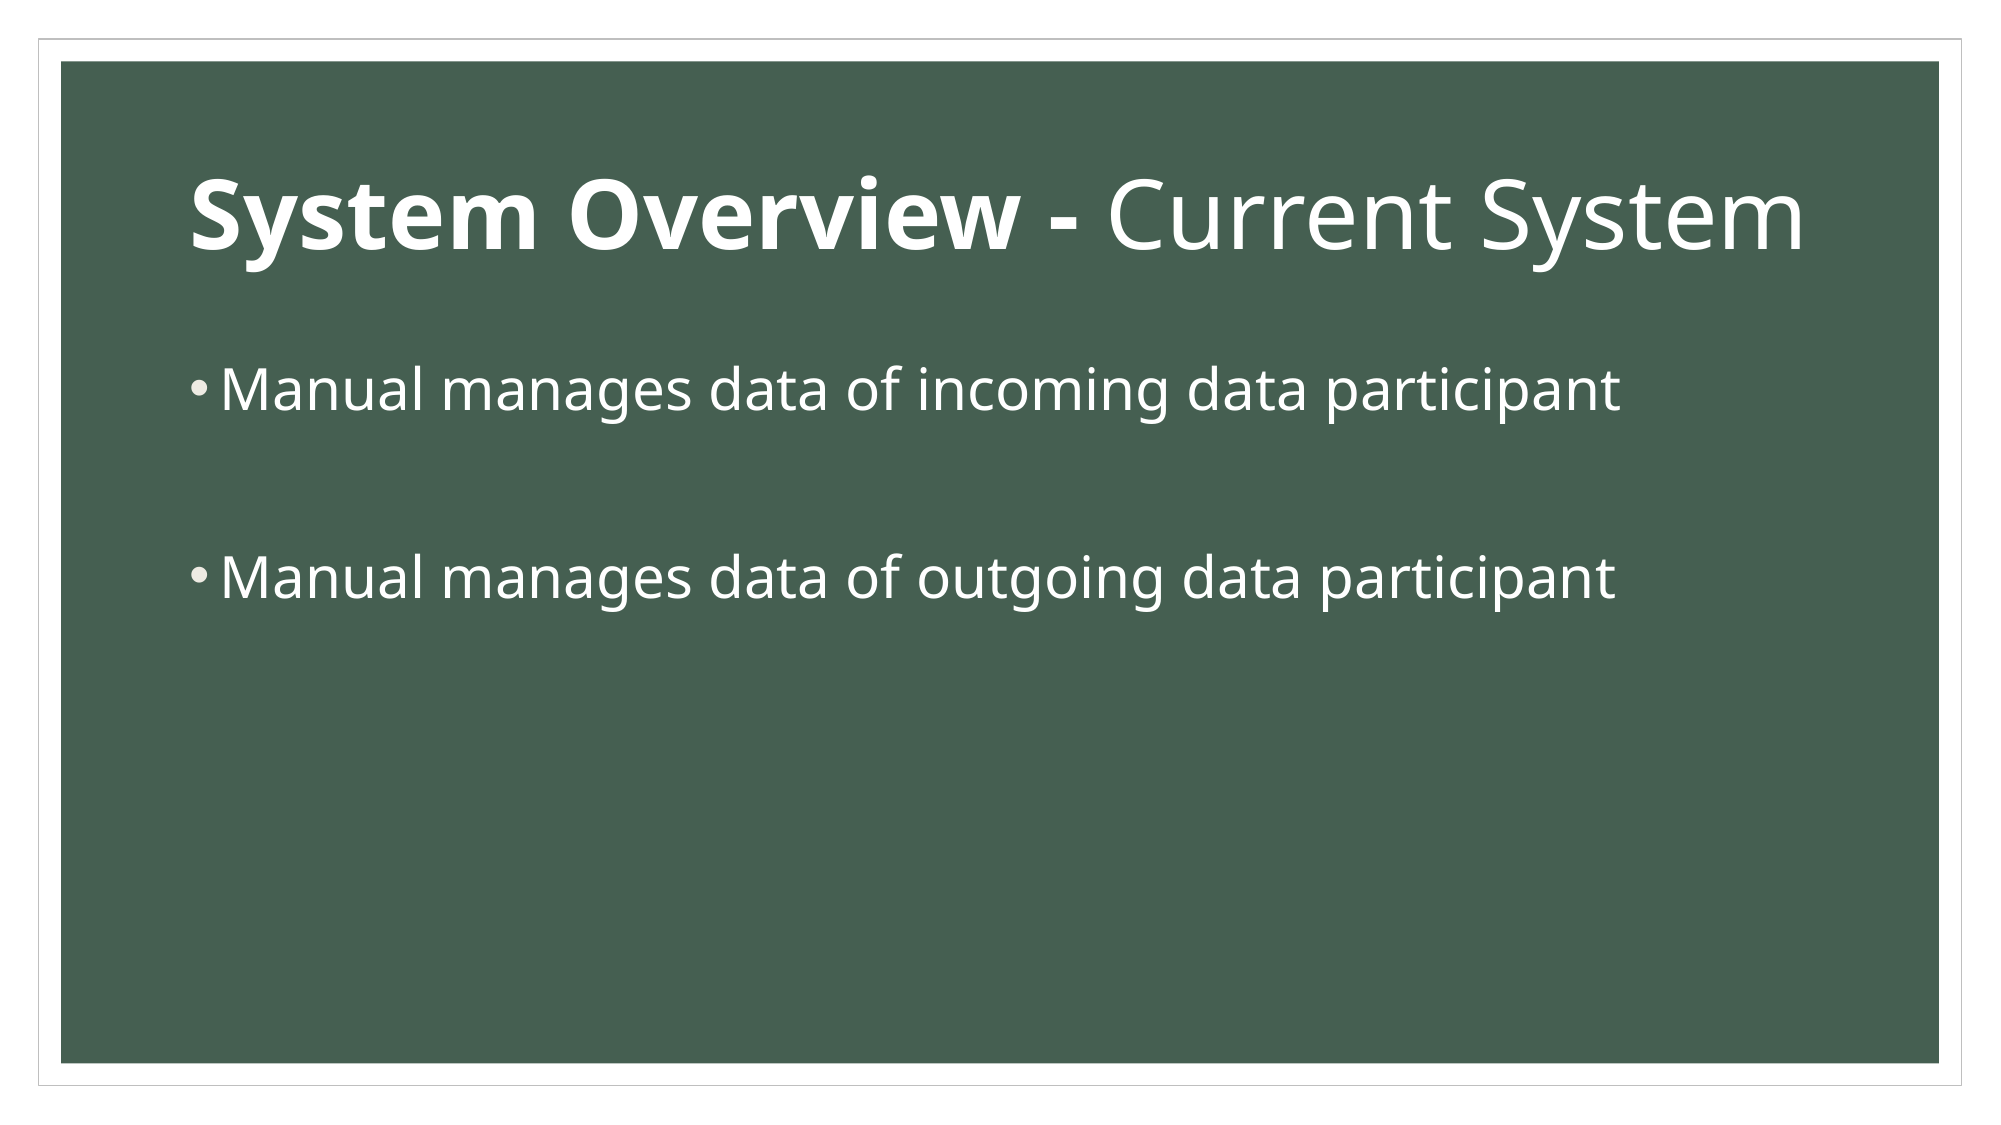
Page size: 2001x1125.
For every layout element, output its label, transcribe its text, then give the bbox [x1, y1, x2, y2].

list Manual manages data of incoming data participant Manual manages data of outgoing data participant [174, 345, 1825, 990]
title System Overview - Current System [174, 105, 1825, 331]
